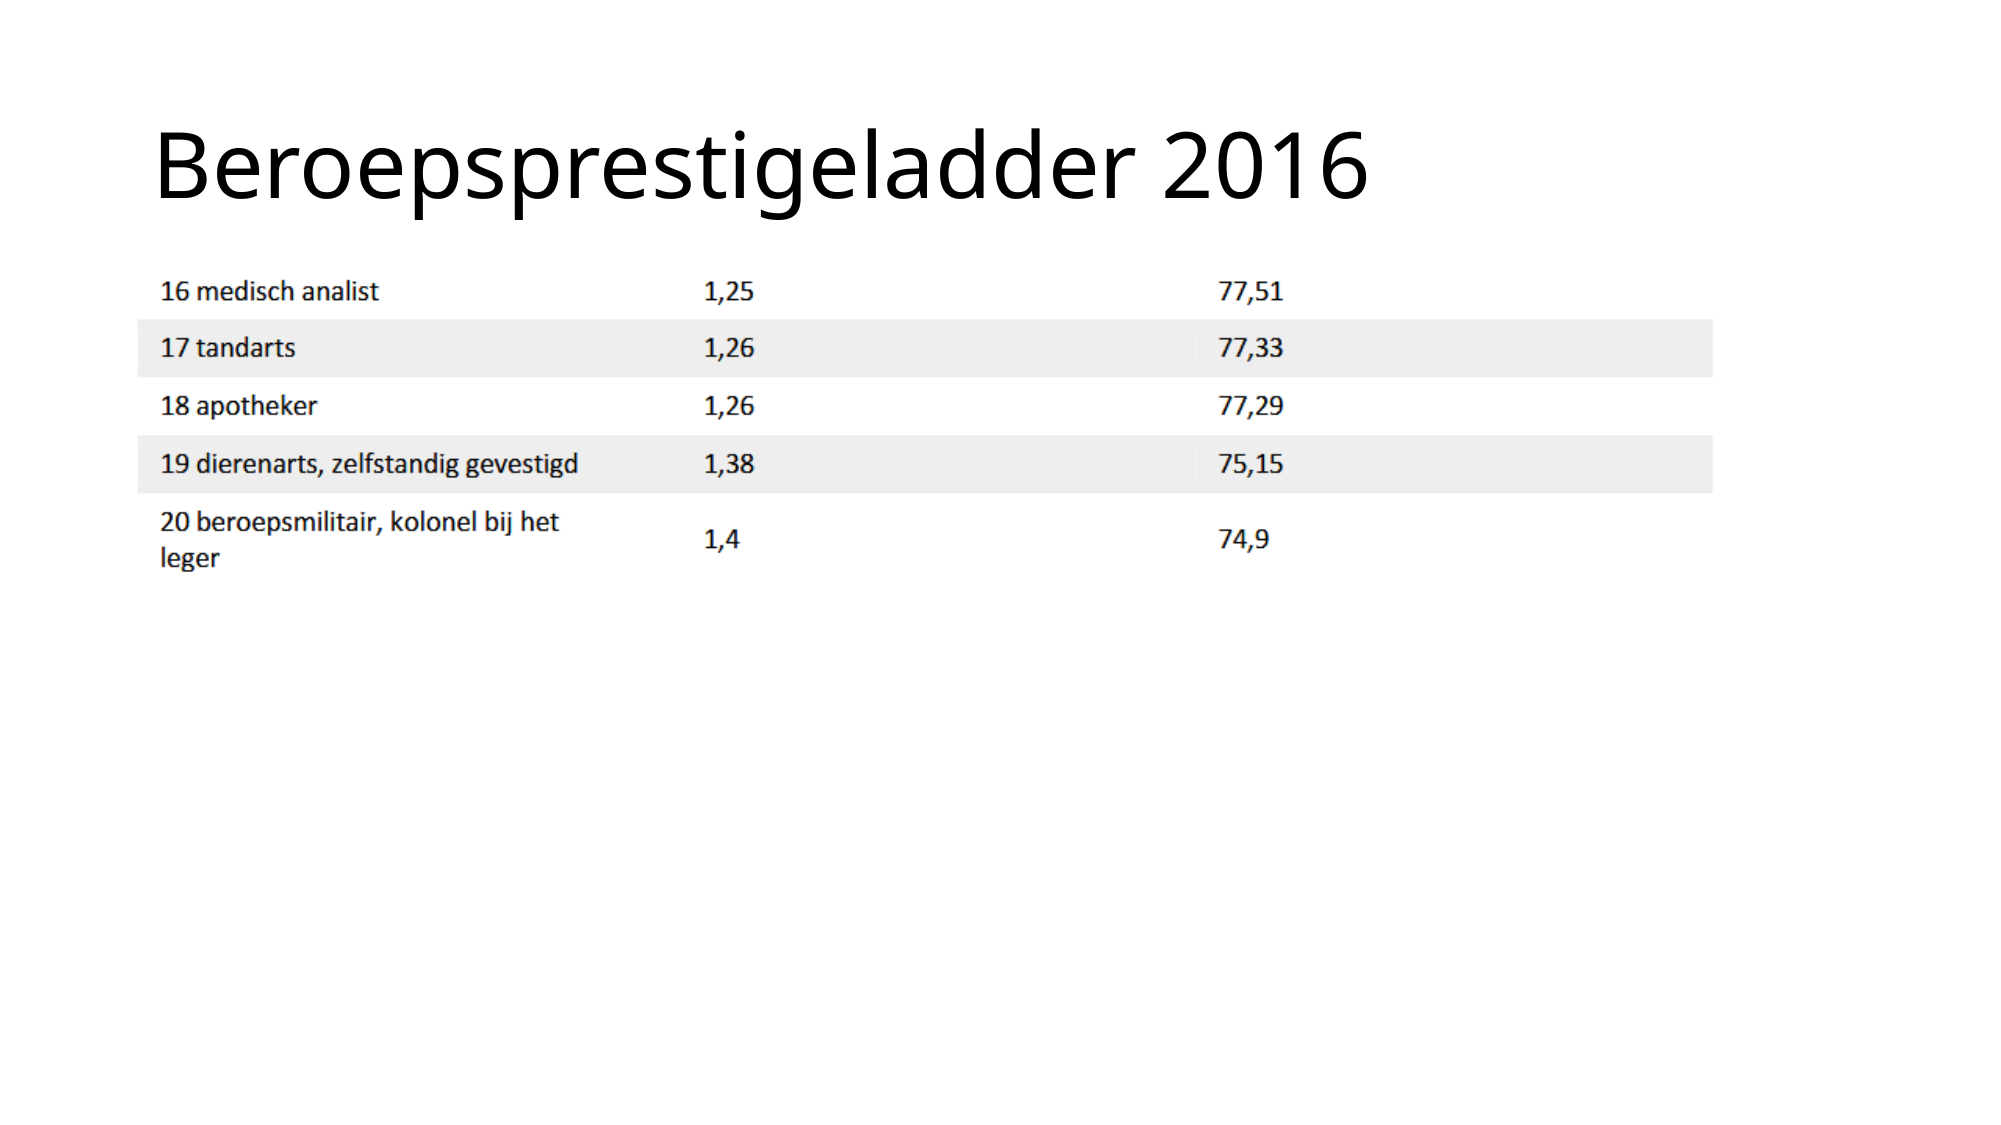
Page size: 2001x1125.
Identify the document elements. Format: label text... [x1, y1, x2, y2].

title Beroepsprestigeladder 2016 [137, 59, 1863, 278]
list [137, 263, 1718, 583]
